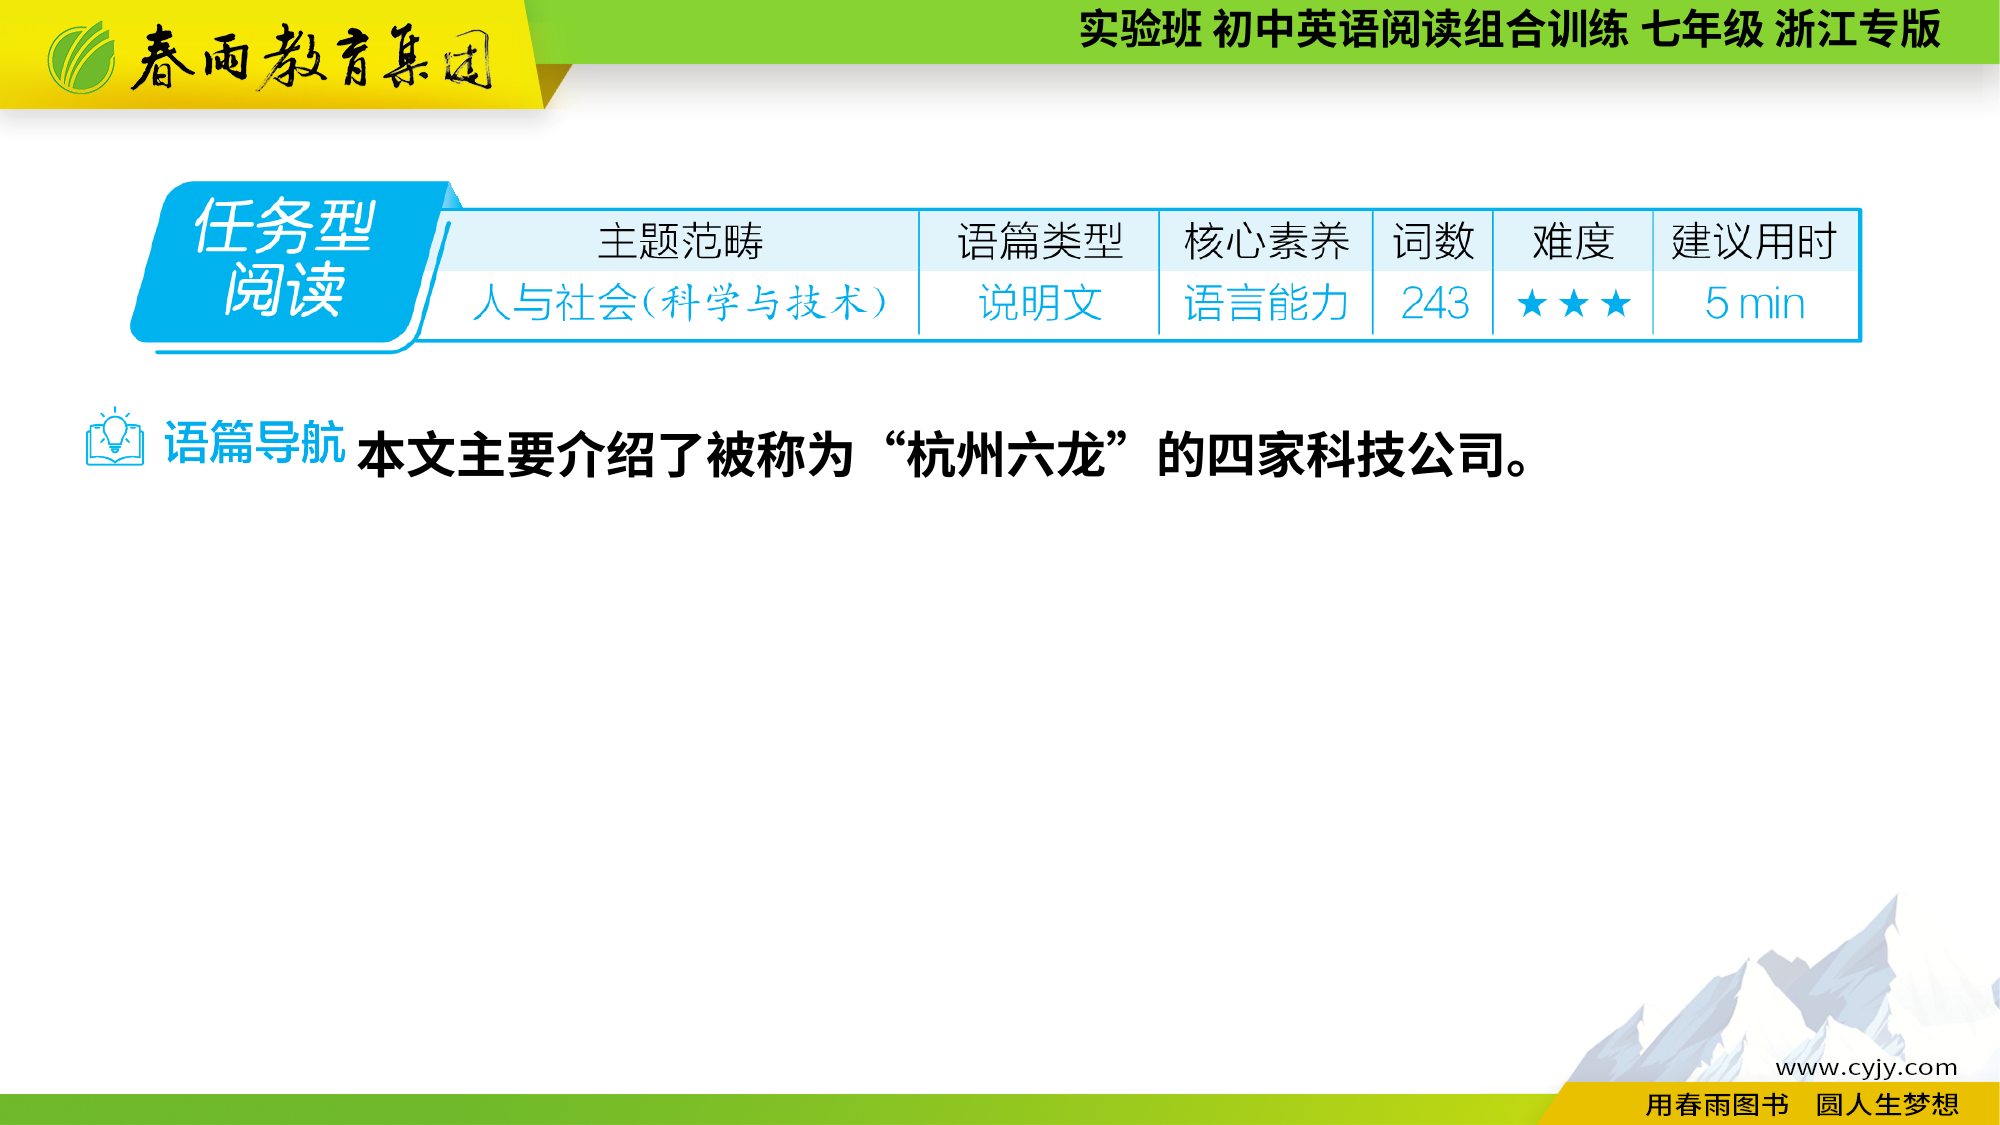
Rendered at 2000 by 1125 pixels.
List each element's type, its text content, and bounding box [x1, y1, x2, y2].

picture [0, 0, 2000, 1125]
list 本文主要介绍了被称为“杭州六龙”的四家科技公司。 [59, 385, 1944, 481]
